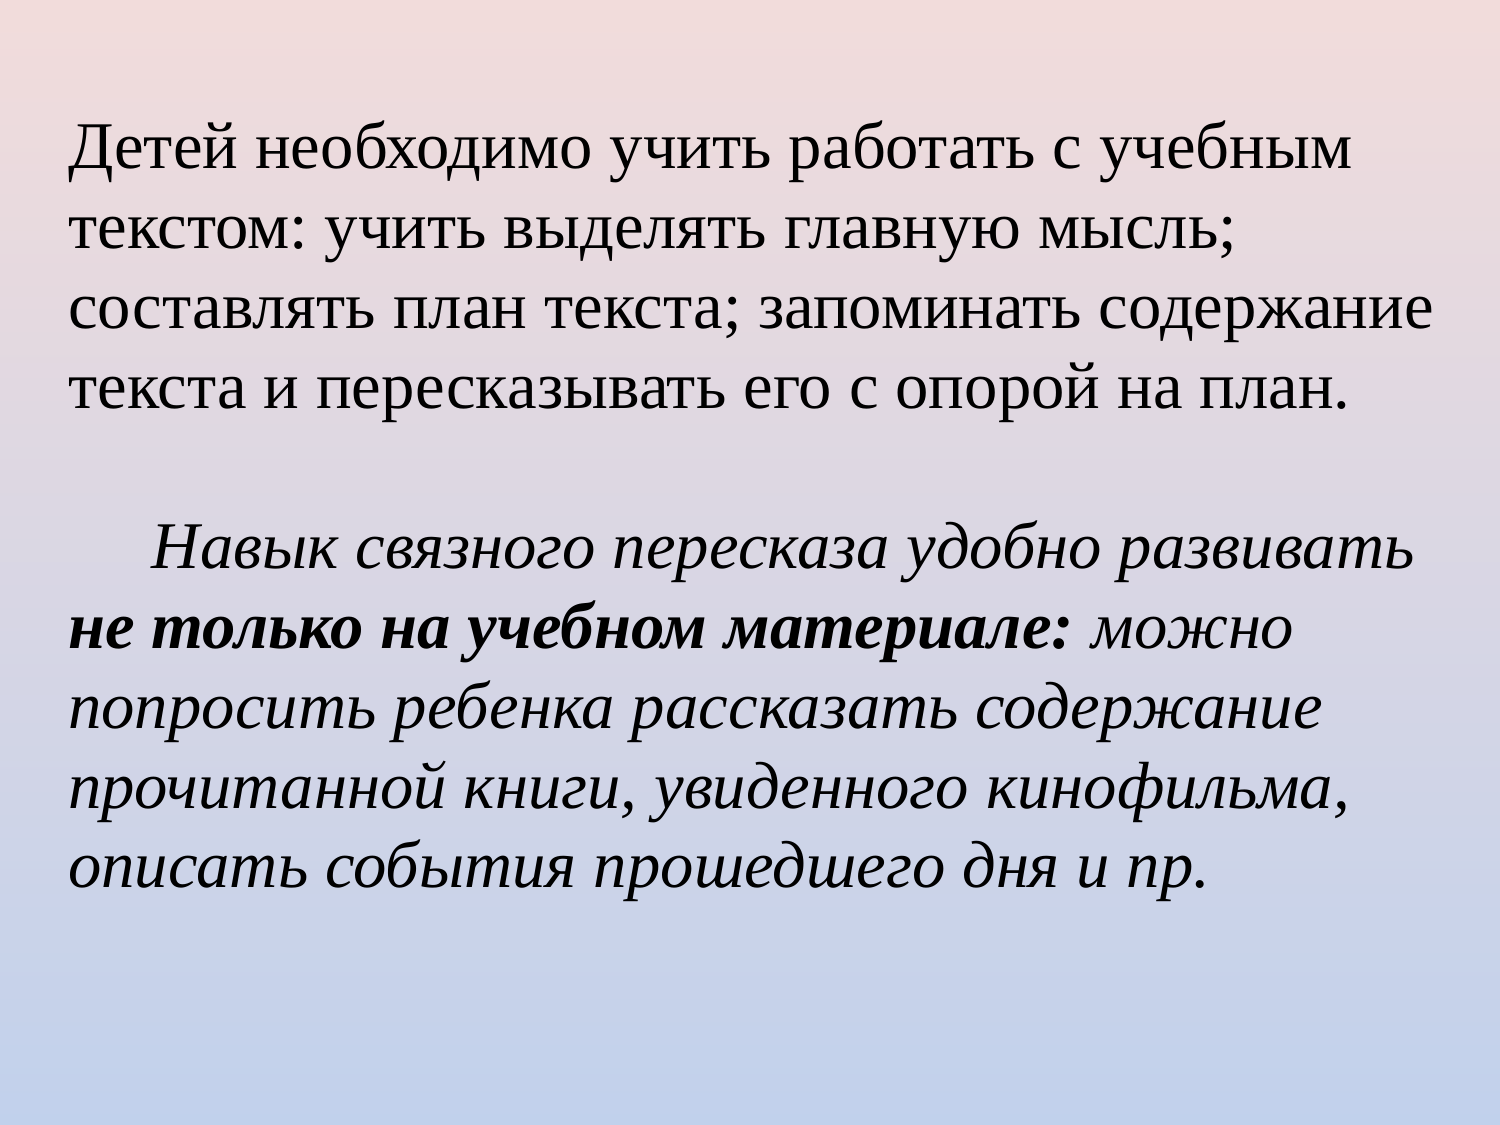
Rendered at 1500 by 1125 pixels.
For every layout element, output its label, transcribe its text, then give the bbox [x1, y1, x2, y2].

text_box Детей необходимо учить работать с учебным текстом: учить выделять главную мысль; составлять план текста; запоминать содержание текста и пересказывать его с опорой на план. Навык связного пересказа удобно развивать не только на учебном материале: можно попросить ребенка рассказать содержание прочитанной книги, увиденного кинофильма, описать события прошедшего дня и пр. [53, 94, 1459, 909]
